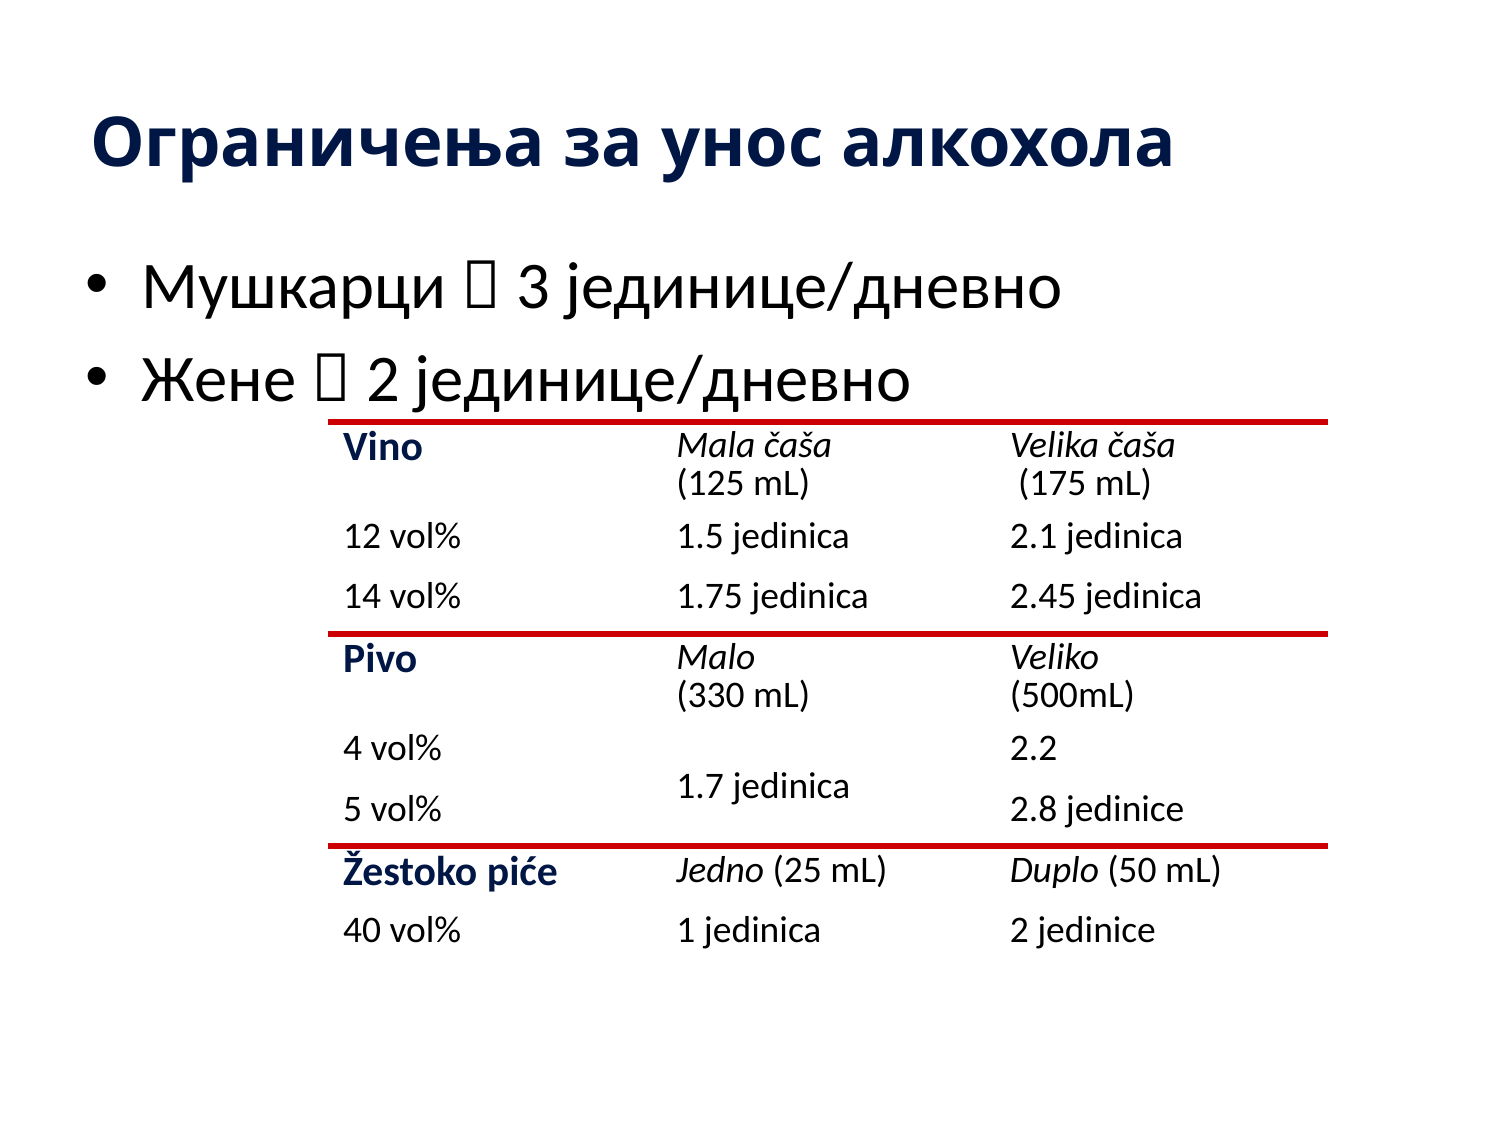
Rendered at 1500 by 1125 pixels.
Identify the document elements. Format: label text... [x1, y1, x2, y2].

table_cell 1.5 jedinica [661, 512, 995, 573]
title Ограничења за унос алкохола [75, 45, 1425, 233]
table_cell 2.1 jedinica [995, 512, 1328, 573]
table_cell 2.2 [995, 725, 1328, 785]
table_cell Žestoko piće [328, 849, 661, 907]
table_cell 4 vol% [328, 725, 661, 785]
table_cell Veliko (500mL) [995, 637, 1328, 725]
table_cell 1 jedinica [661, 907, 995, 968]
table_cell Pivo [328, 637, 661, 725]
table_cell 40 vol% [328, 907, 661, 968]
table_cell Duplo (50 mL) [995, 849, 1328, 907]
table_header Velika čaša (175 mL) [995, 425, 1328, 512]
table_cell 2.8 jedinice [995, 785, 1328, 843]
table_cell Jedno (25 mL) [661, 849, 995, 907]
table_cell 5 vol% [328, 785, 661, 843]
table_cell 2 jedinice [995, 907, 1328, 968]
table_header Mala čaša (125 mL) [661, 425, 995, 512]
table_cell 12 vol% [328, 512, 661, 573]
table_cell 14 vol% [328, 573, 661, 631]
table_cell 1.75 jedinica [661, 573, 995, 631]
list Мушкарци  3 јединице/дневно Жене  2 јединице/дневно [70, 234, 1421, 1067]
table_cell 2.45 jedinica [995, 573, 1328, 631]
table_cell 1.7 jedinica [661, 725, 995, 843]
table_cell Malo (330 mL) [661, 637, 995, 725]
table_header Vino [328, 425, 661, 512]
